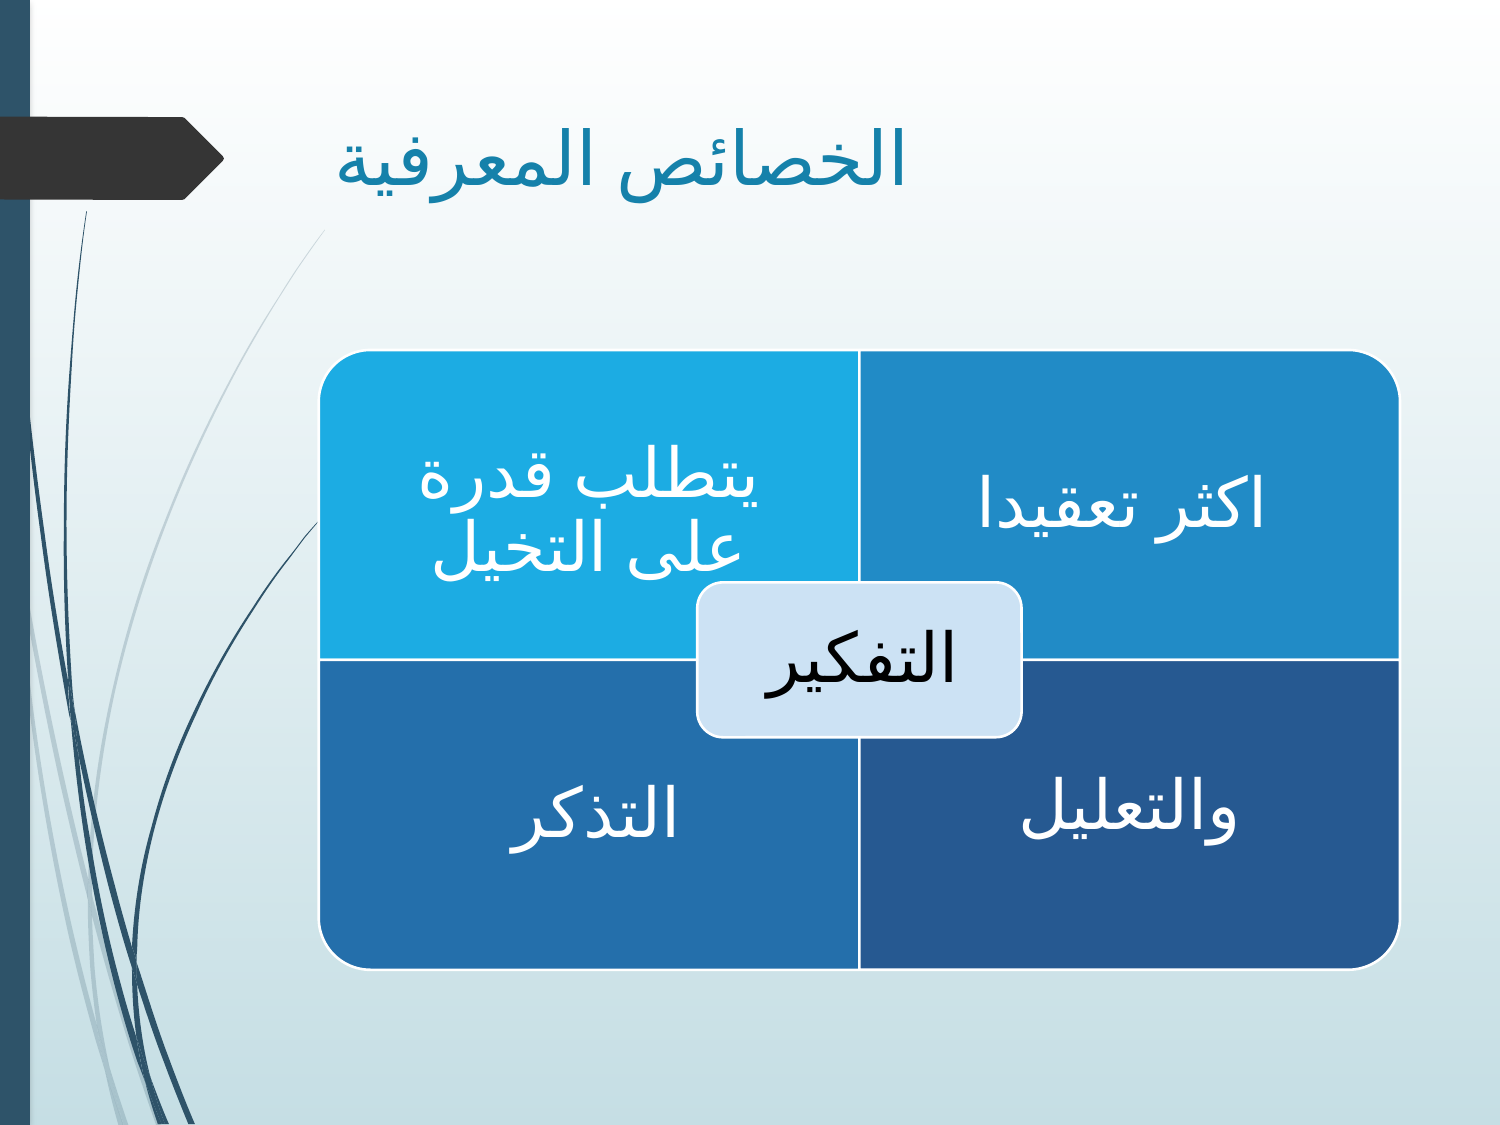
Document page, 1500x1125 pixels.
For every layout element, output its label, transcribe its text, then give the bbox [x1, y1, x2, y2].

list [318, 349, 1401, 971]
title الخصائص المعرفية [319, 102, 1400, 313]
